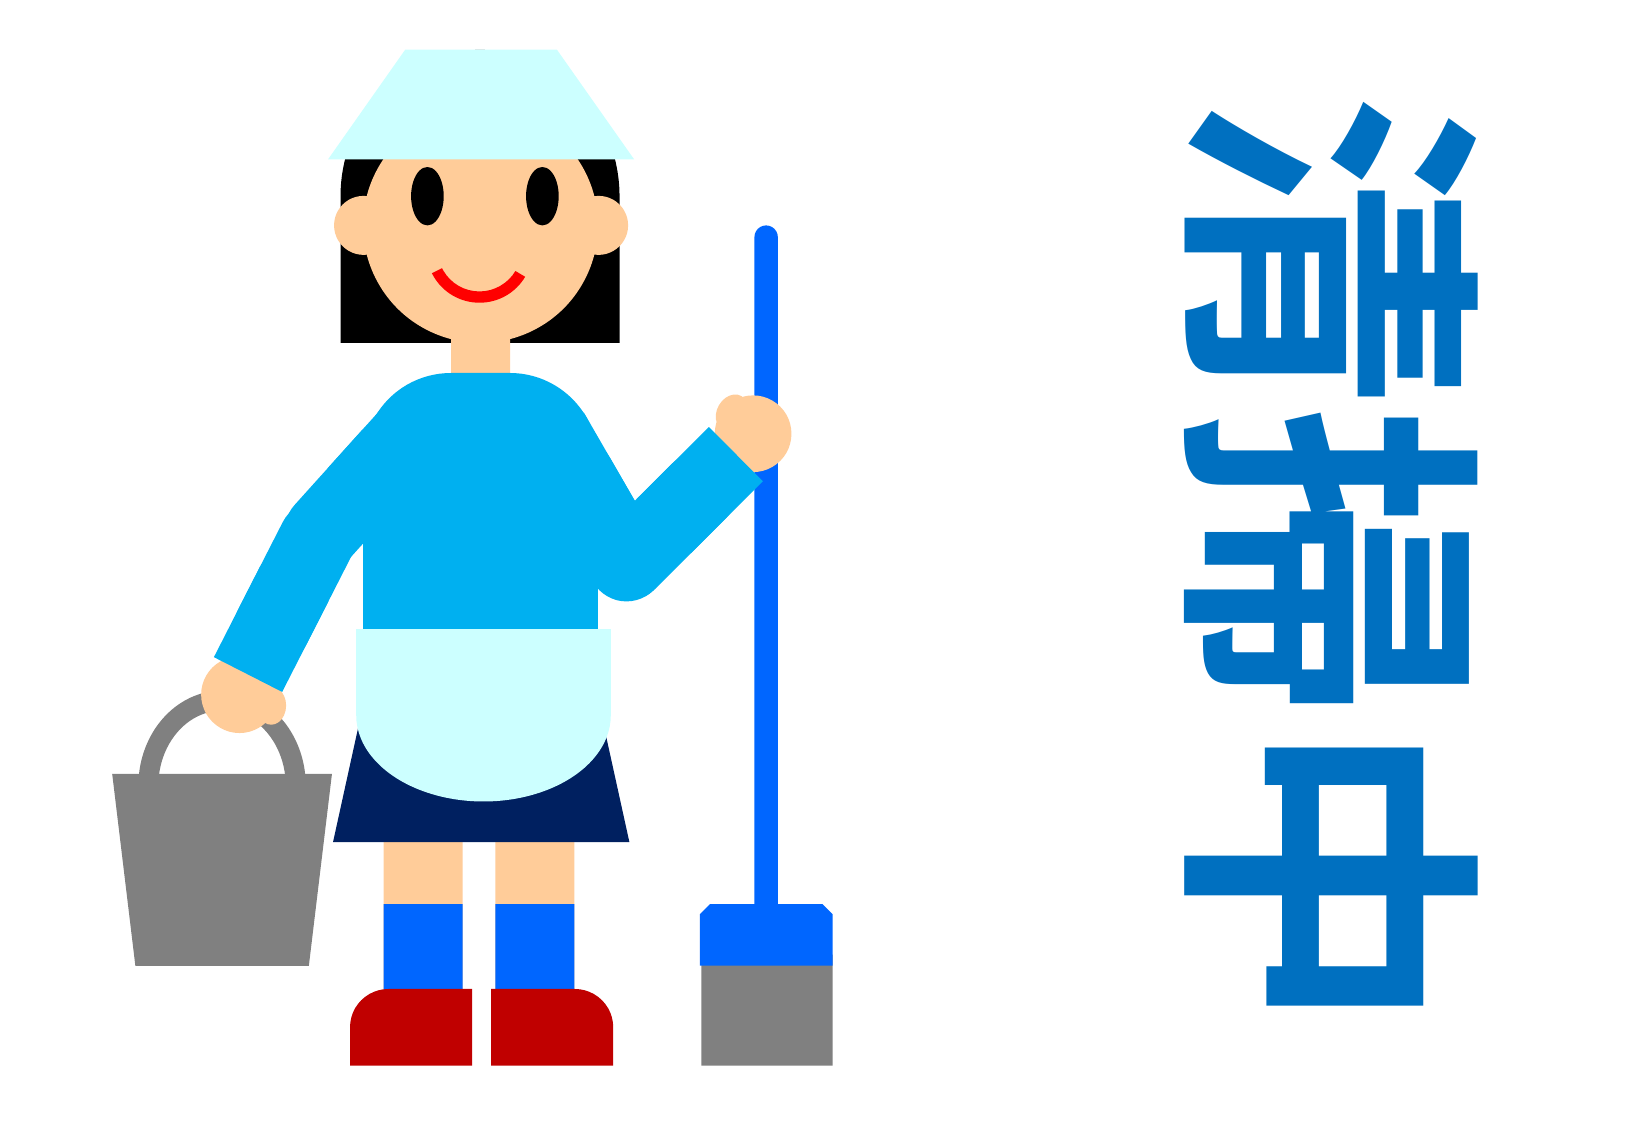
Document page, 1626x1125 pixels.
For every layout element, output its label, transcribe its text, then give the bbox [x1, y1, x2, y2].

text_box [111, 49, 833, 1066]
text_box 清掃中 [1131, 32, 1541, 1094]
